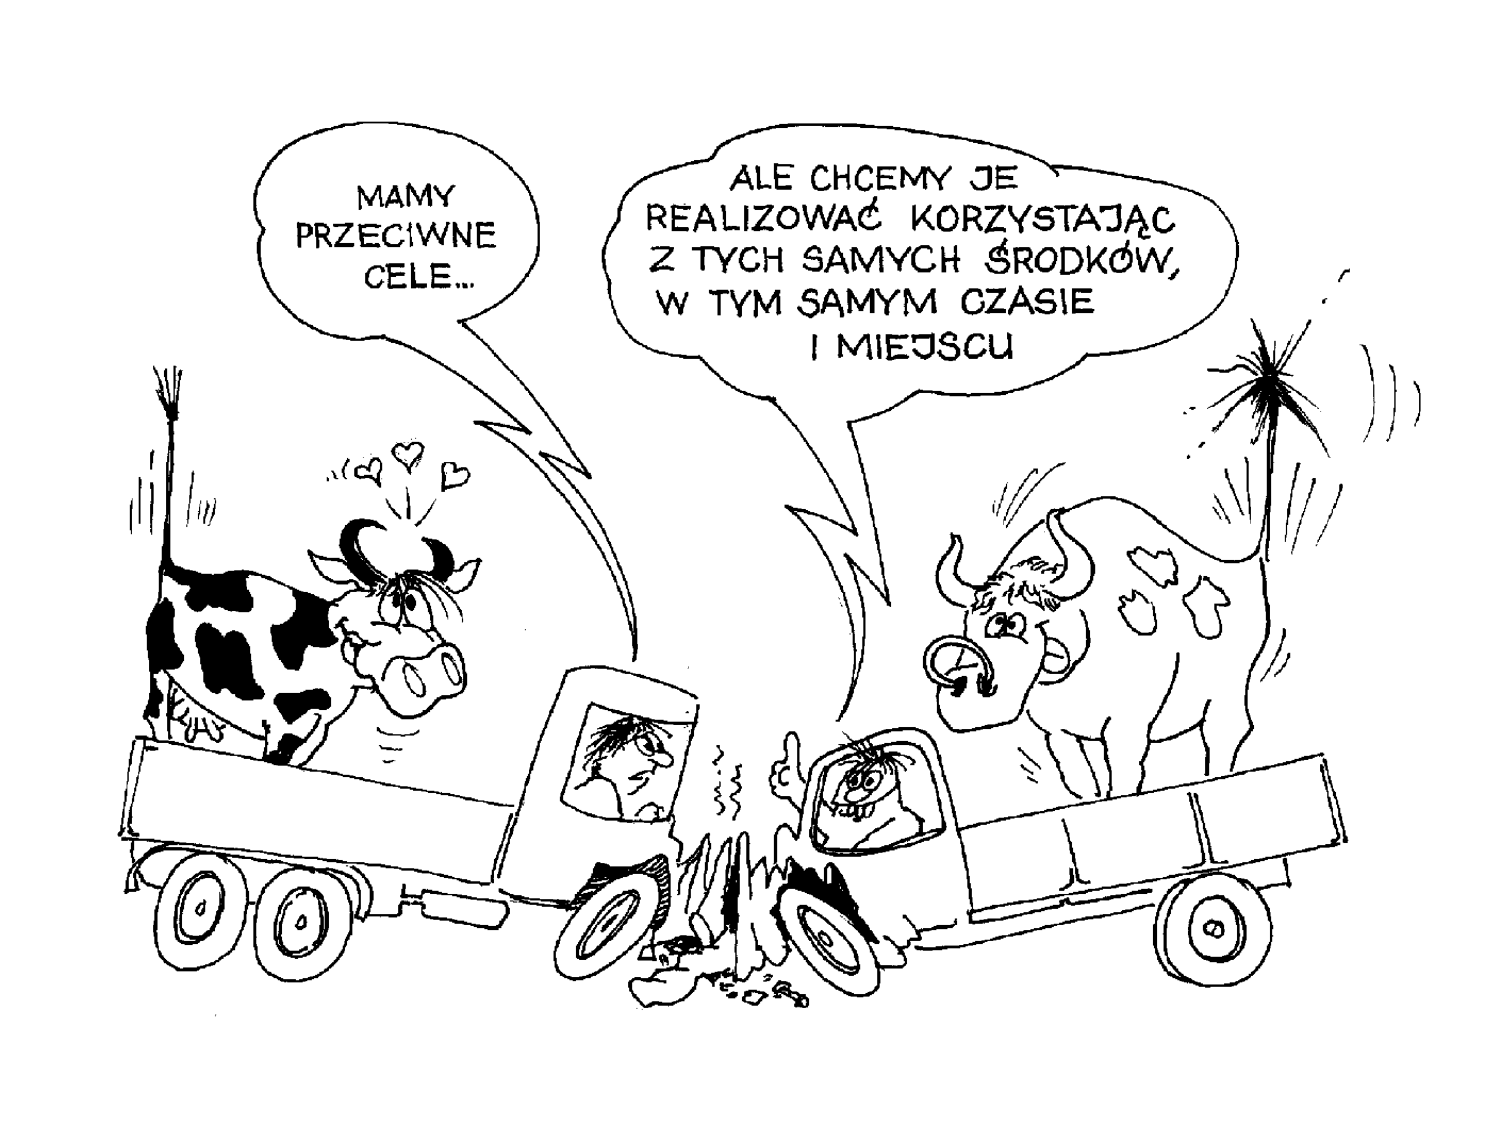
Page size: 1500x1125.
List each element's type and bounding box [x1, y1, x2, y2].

picture [66, 93, 1451, 1044]
